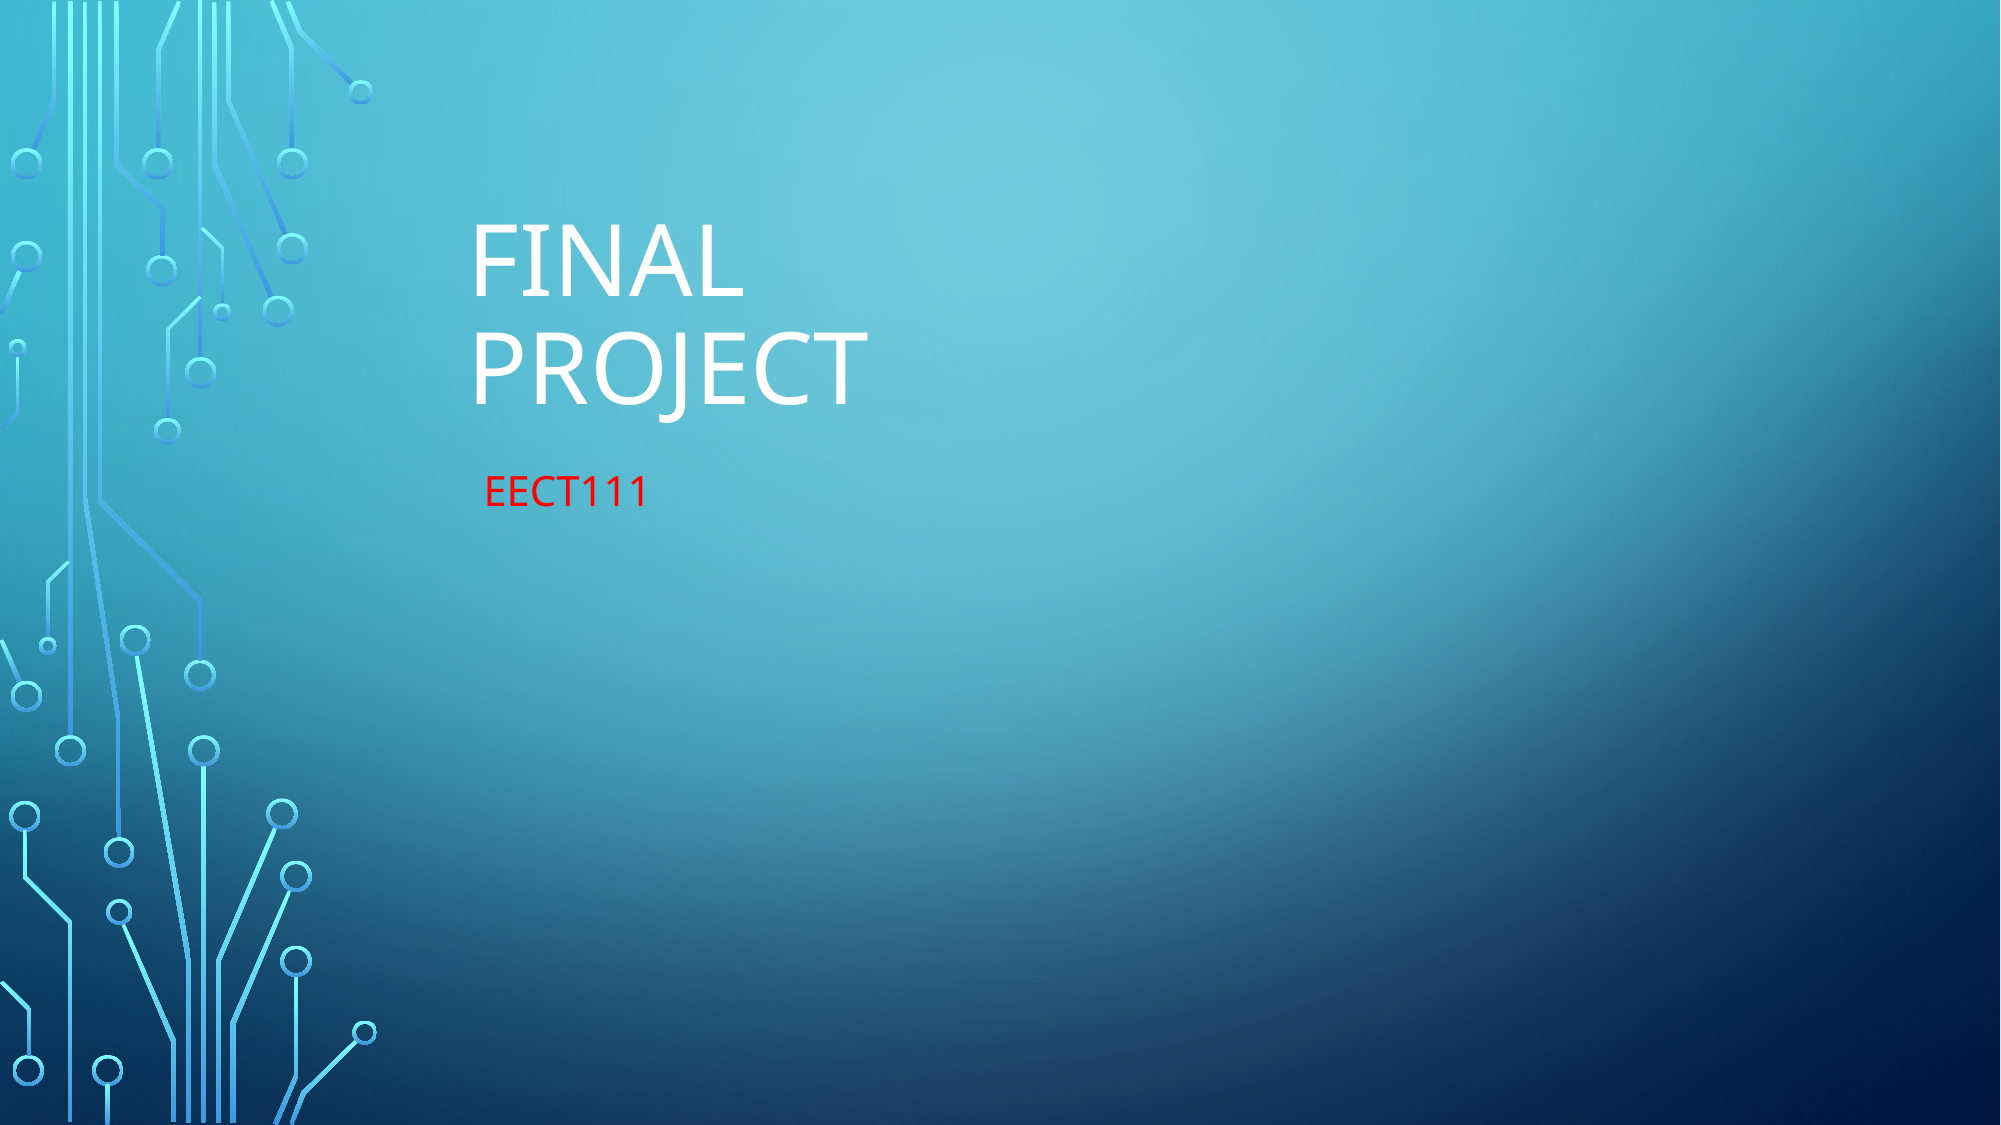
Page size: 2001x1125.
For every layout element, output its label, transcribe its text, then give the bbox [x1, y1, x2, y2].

subtitle EECT111 [468, 447, 798, 540]
title Final Project [452, 264, 1164, 434]
